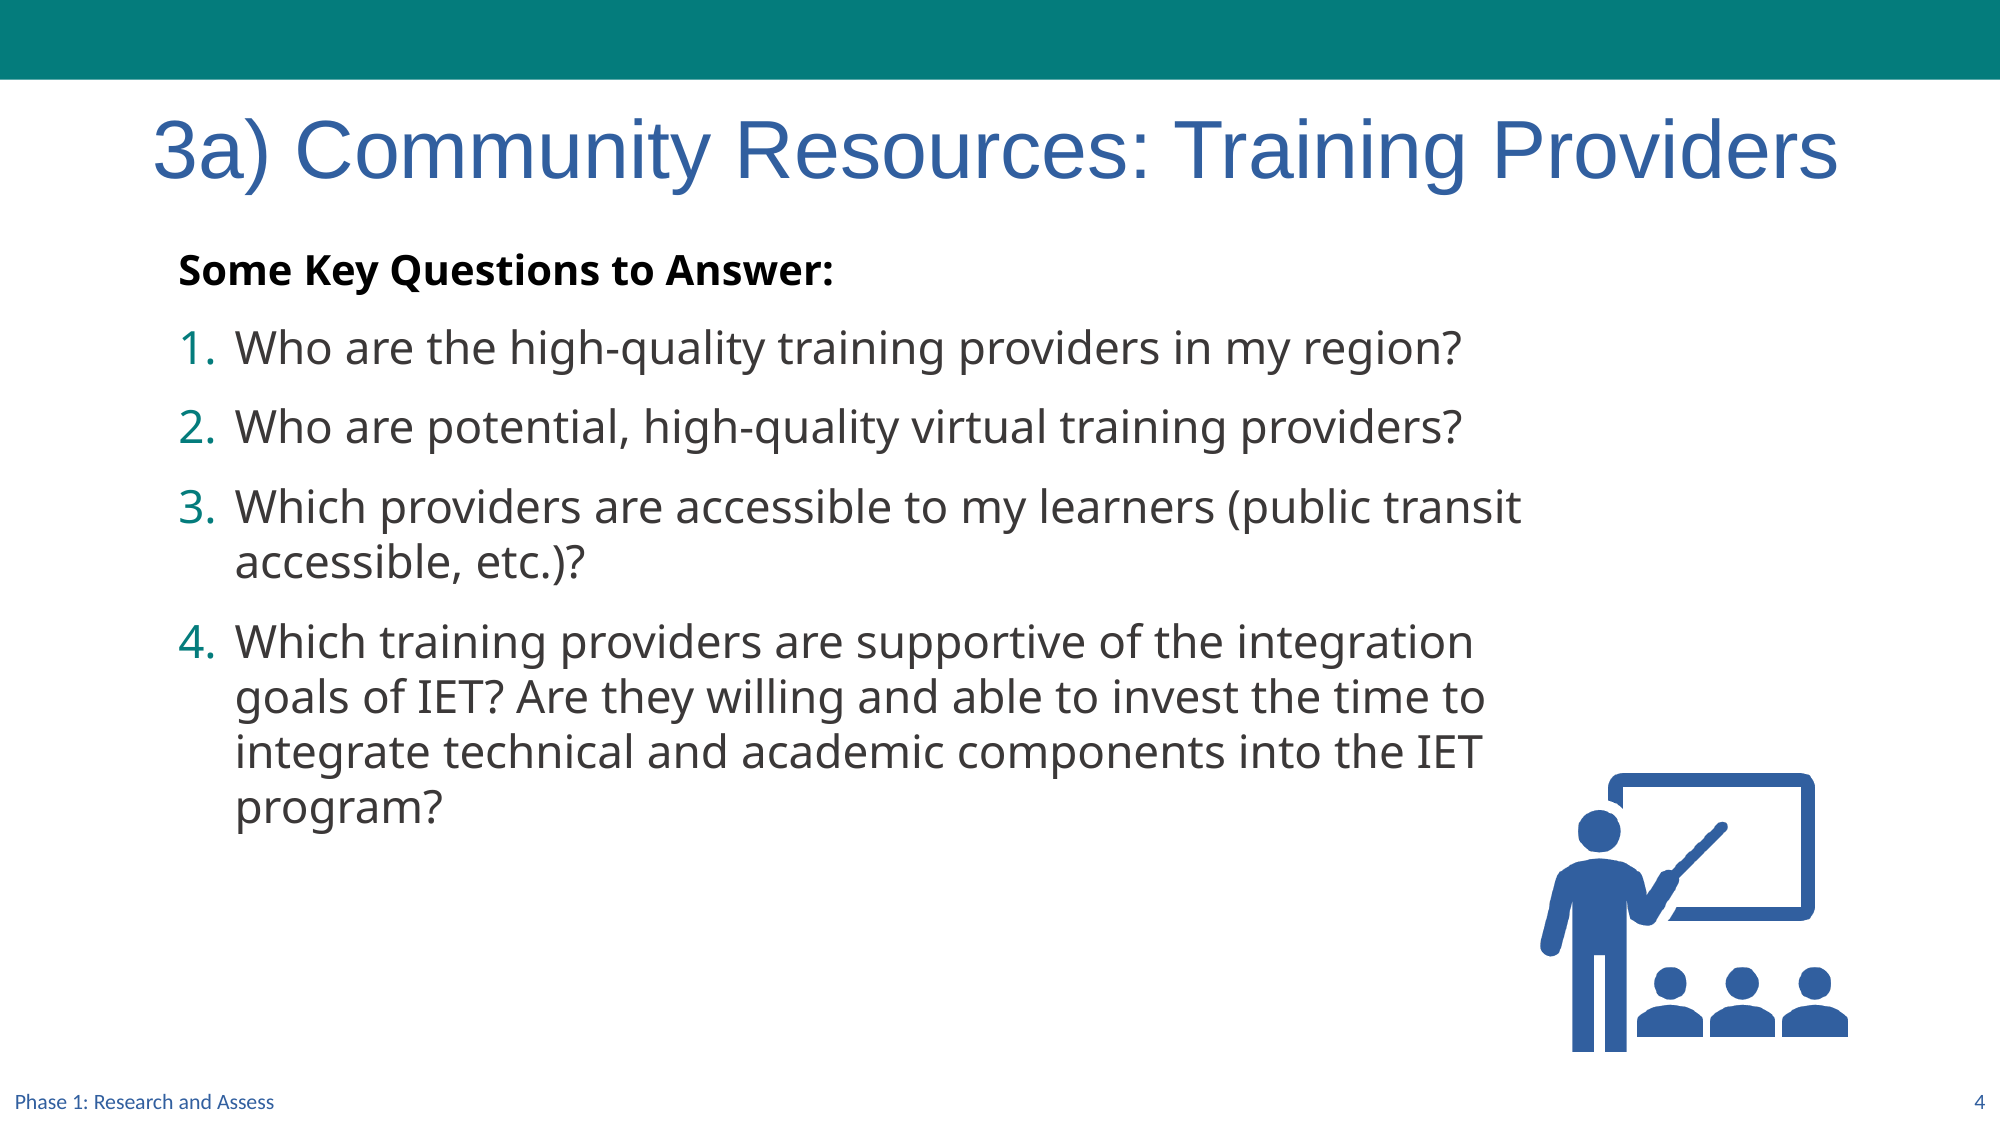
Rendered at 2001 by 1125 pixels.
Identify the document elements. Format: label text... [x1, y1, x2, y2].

list Some Key Questions to Answer: Who are the high-quality training providers in my region? Who are potential, high-quality virtual training providers? Which providers are accessible to my learners (public transit accessible, etc.)? Which training providers are supportive of the integration goals of IET? Are they willing and able to invest the time to integrate technical and academic components into the IET program? [163, 235, 1592, 1017]
footer Phase 1: Research and Assess [0, 1074, 675, 1122]
slide_number 4 [1550, 1074, 2000, 1122]
picture [1521, 736, 1869, 1084]
title 3a) Community Resources: Training Providers [137, 99, 1923, 205]
